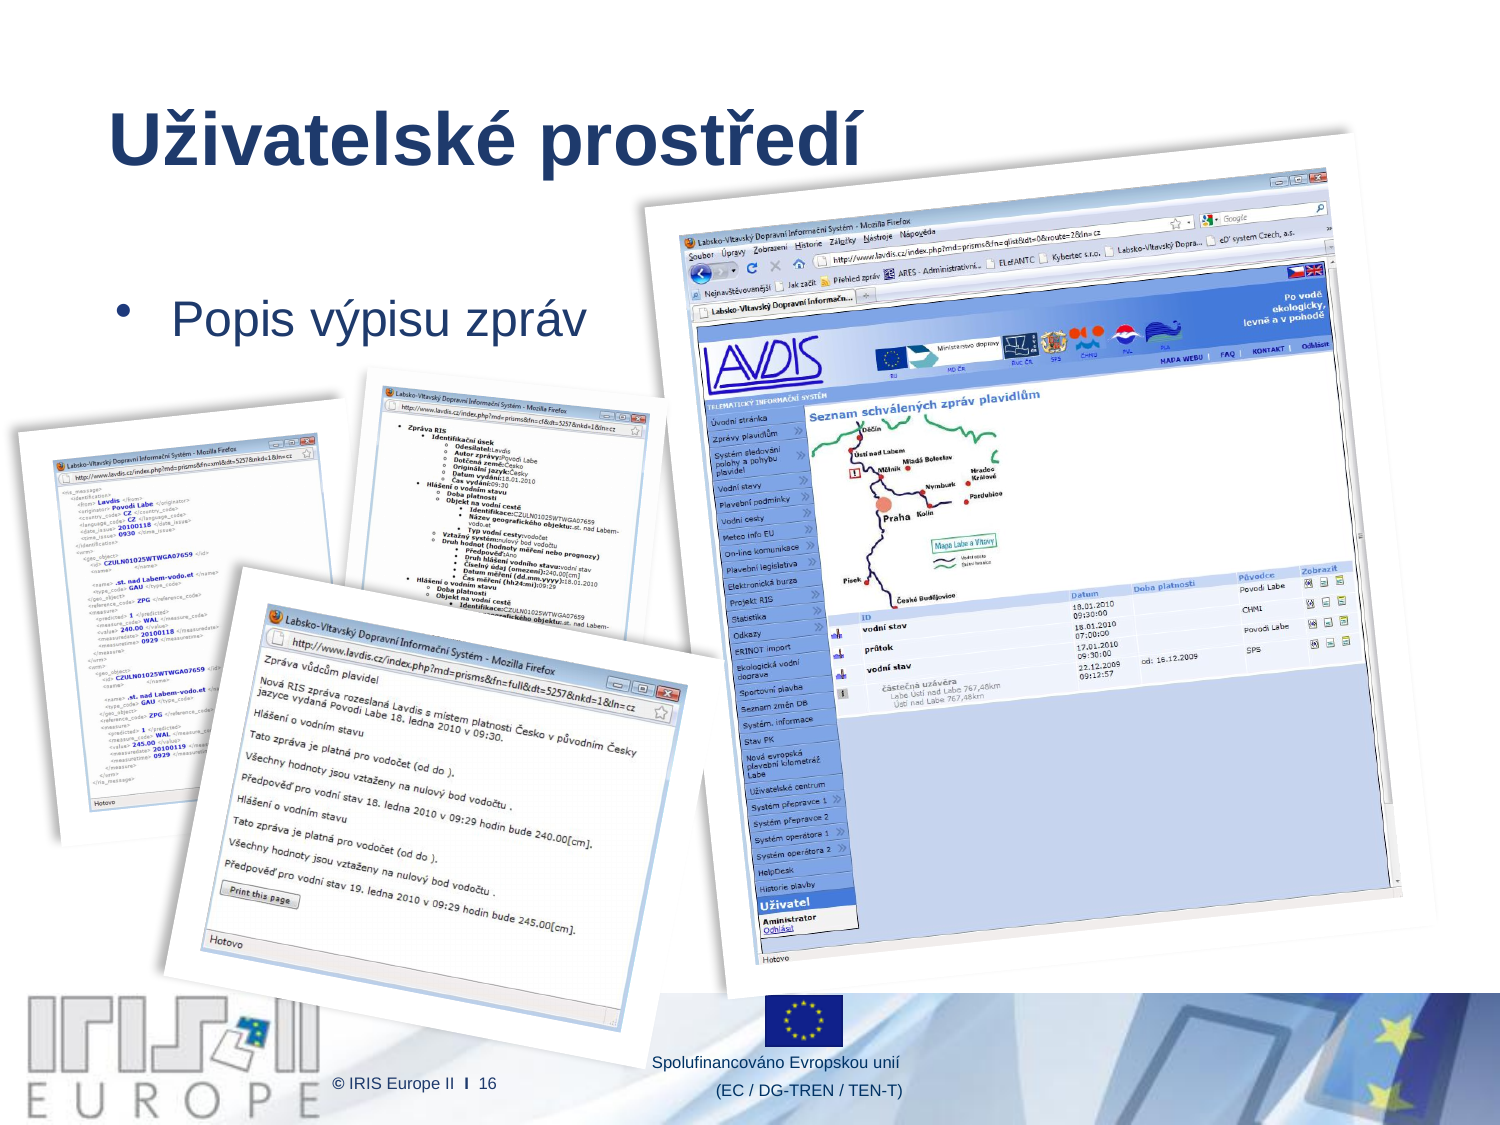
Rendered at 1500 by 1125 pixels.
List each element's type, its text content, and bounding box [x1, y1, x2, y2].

title Uživatelské prostředí [93, 81, 1393, 189]
list Popis výpisu zpráv [100, 278, 650, 375]
picture [680, 168, 1402, 965]
picture [0, 386, 1500, 1125]
